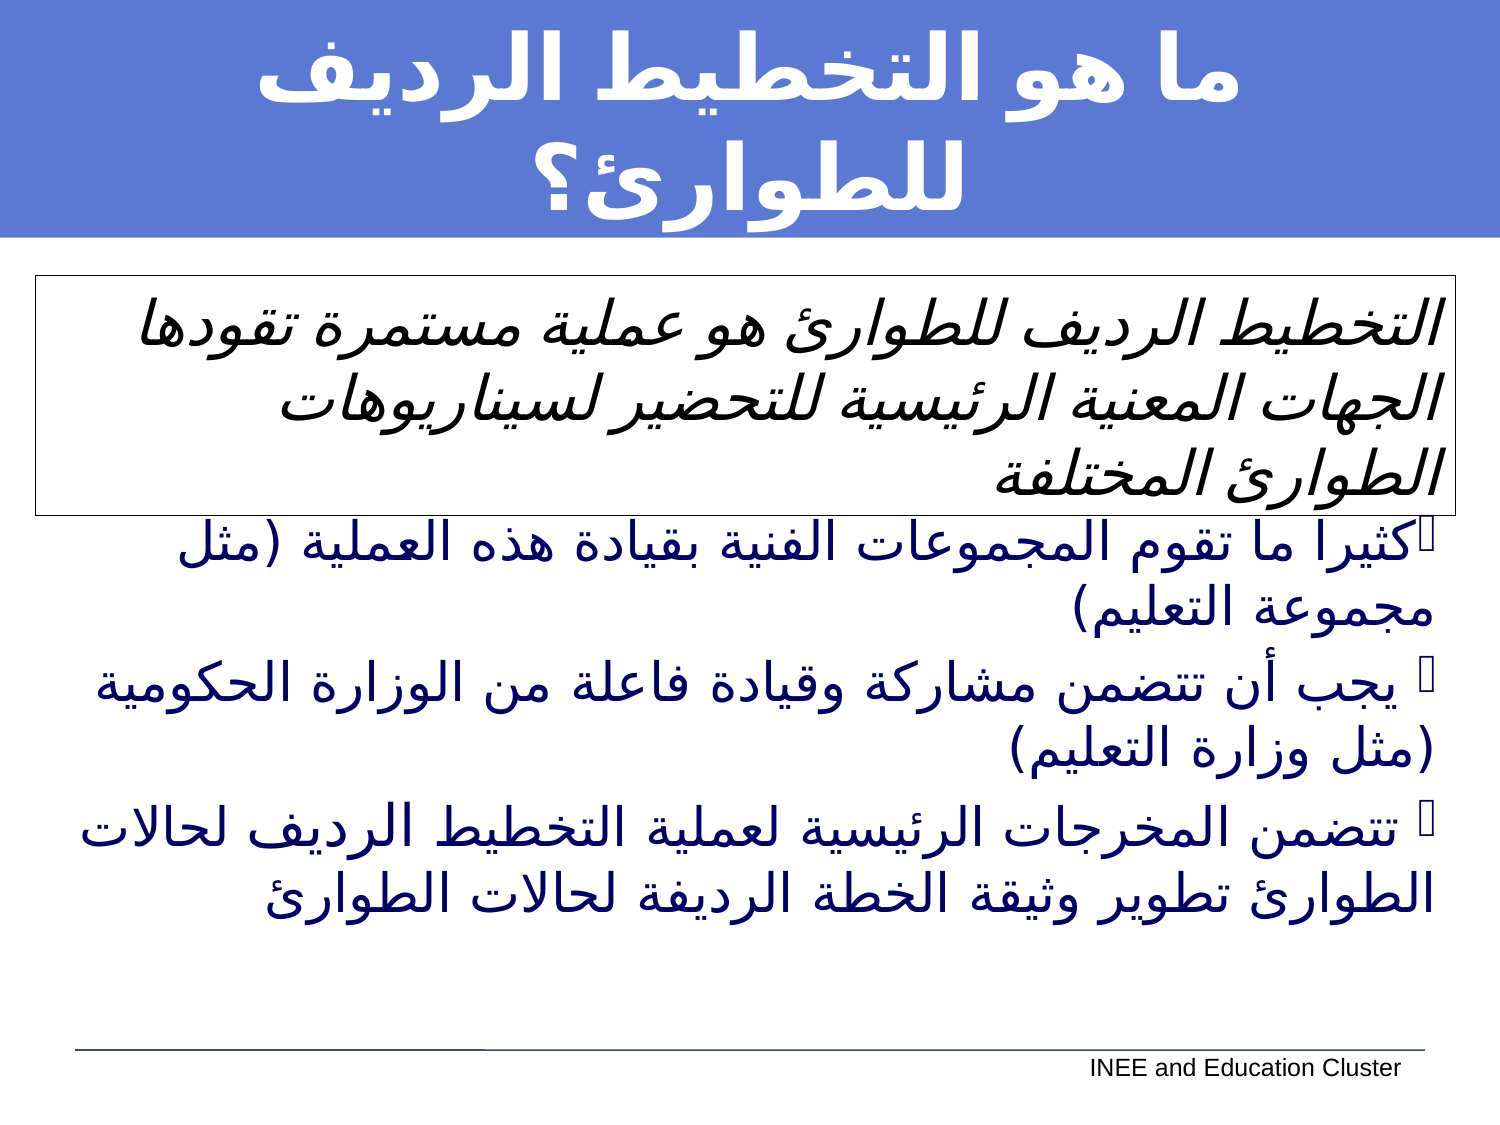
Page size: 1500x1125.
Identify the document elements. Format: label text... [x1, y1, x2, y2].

text_box التخطيط الرديف للطوارئ هو عملية مستمرة تقودها الجهات المعنية الرئيسية للتحضير لسيناريوهات الطوارئ المختلفة [35, 275, 1456, 516]
text_box INEE and Education Cluster [1074, 1043, 1424, 1089]
text_box ما هو التخطيط الرديف للطوارئ؟ [74, 24, 1425, 213]
list كثيرا ما تقوم المجموعات الفنية بقيادة هذه العملية (مثل مجموعة التعليم) يجب أن تتضمن مشاركة وقيادة فاعلة من الوزارة الحكومية (مثل وزارة التعليم) تتضمن المخرجات الرئيسية لعملية التخطيط الرديف لحالات الطوارئ تطوير وثيقة الخطة الرديفة لحالات الطوارئ [64, 601, 1453, 1048]
